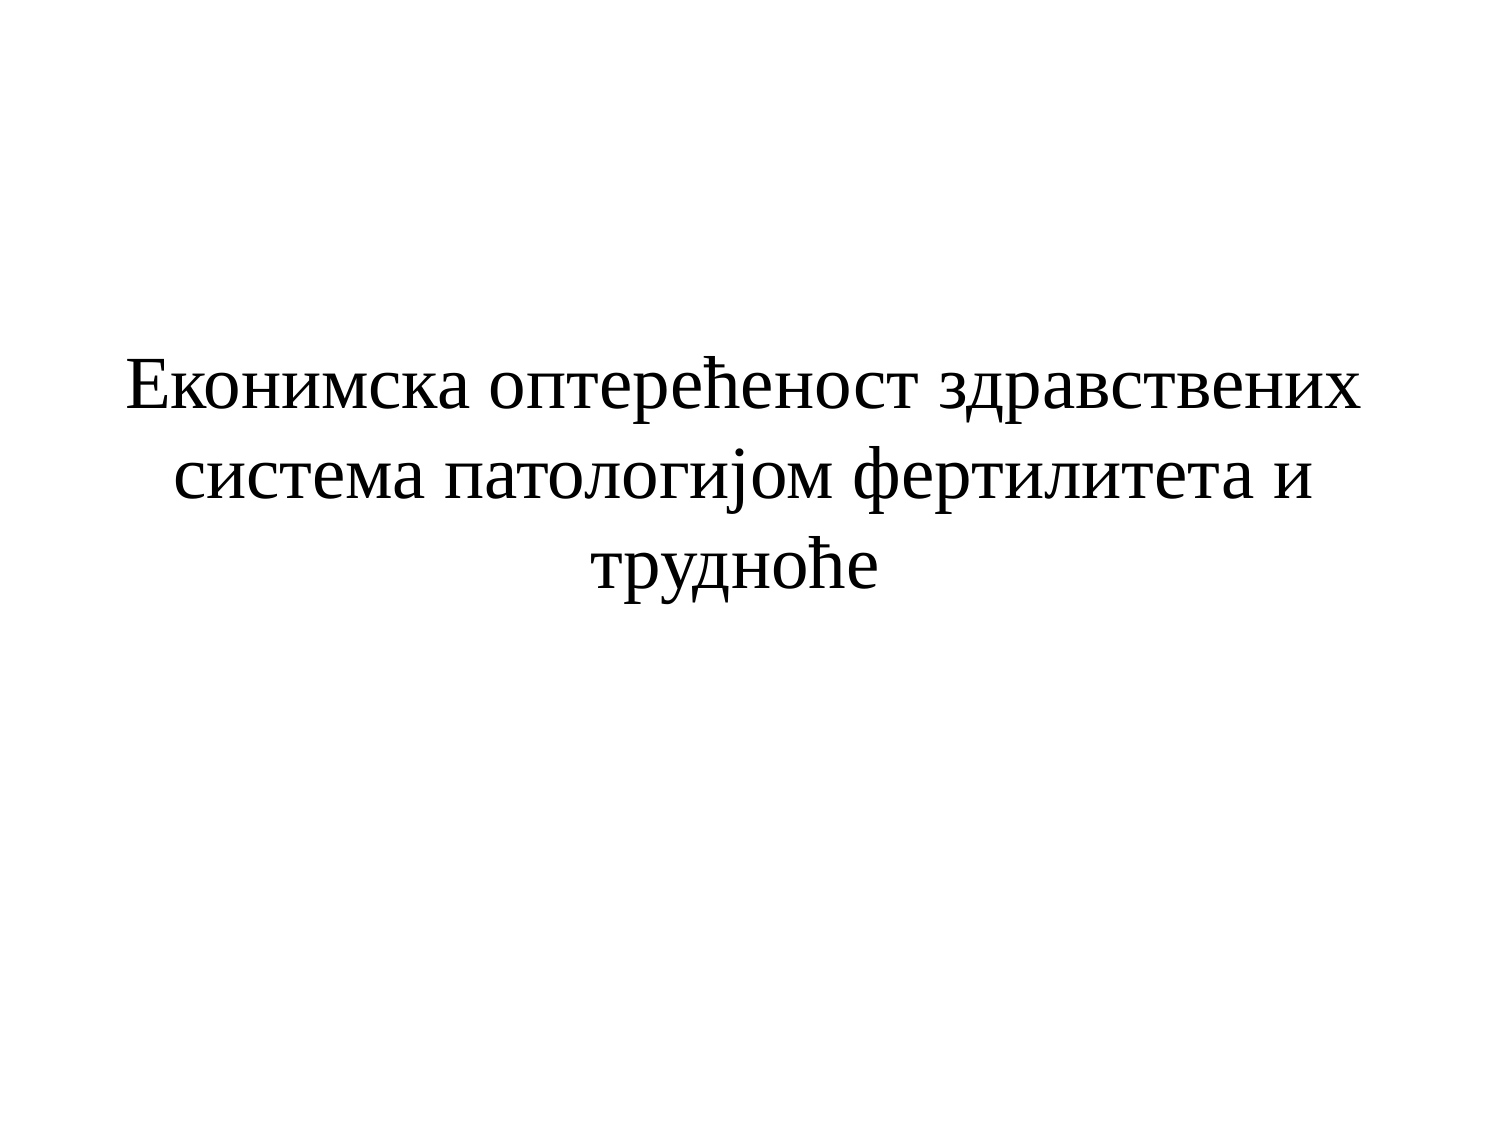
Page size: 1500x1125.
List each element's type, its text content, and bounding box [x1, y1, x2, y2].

text_box Еконимска оптерећеност здравствених система патологијом фертилитета и трудноће [76, 326, 1412, 611]
